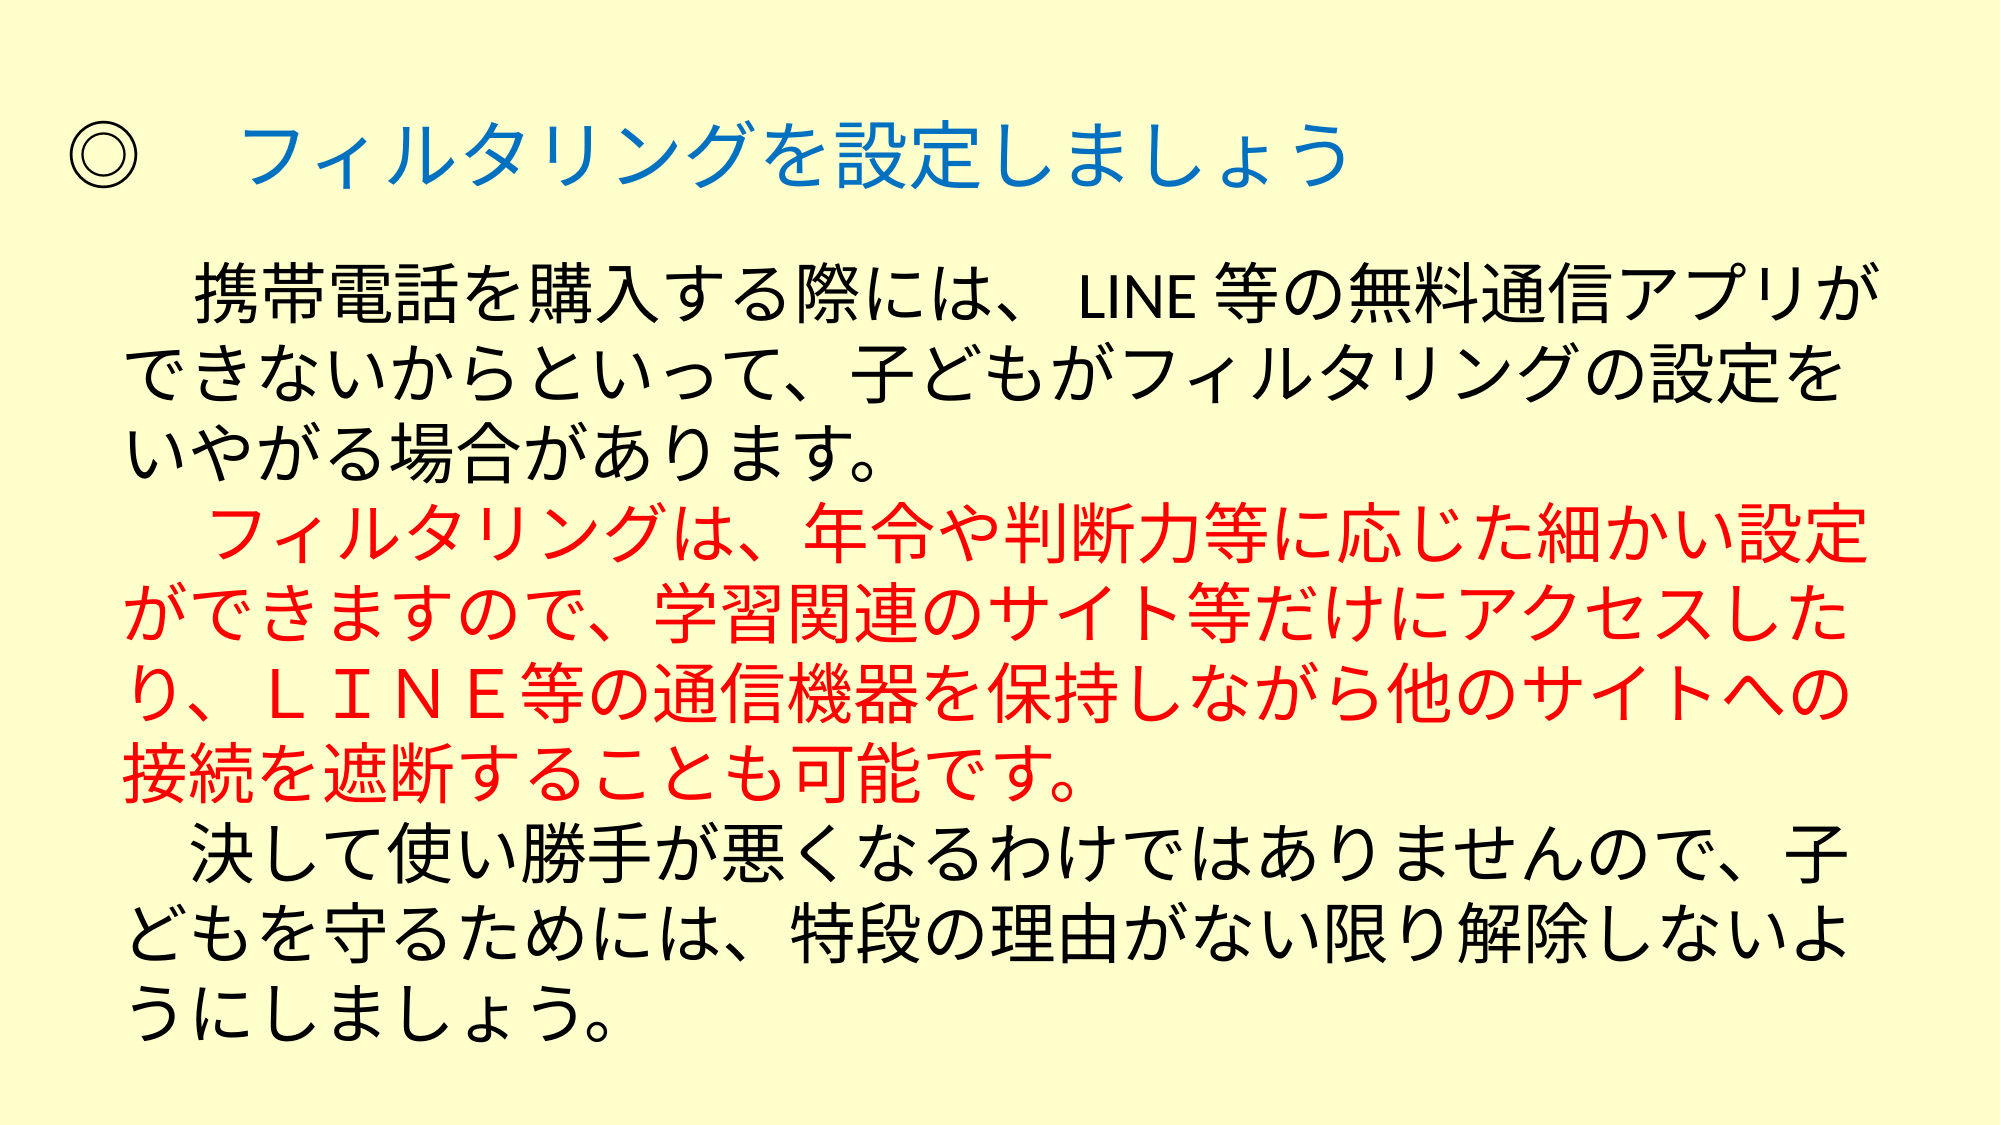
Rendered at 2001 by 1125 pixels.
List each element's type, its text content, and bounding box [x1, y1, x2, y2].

text_box ◎ フィルタリングを設定しましょう [51, 100, 1810, 206]
text_box 携帯電話を購入する際には、LINE等の無料通信アプリができないからといって、子どもがフィルタリングの設定をいやがる場合があります。 フィルタリングは、年令や判断力等に応じた細かい設定ができますので、学習関連のサイト等だけにアクセスしたり、ＬＩＮＥ等の通信機器を保持しながら他のサイトへの接続を遮断することも可能です。 決して使い勝手が悪くなるわけではありませんので、子どもを守るためには、特段の理由がない限り解除しないようにしましょう。 [107, 244, 1908, 1060]
